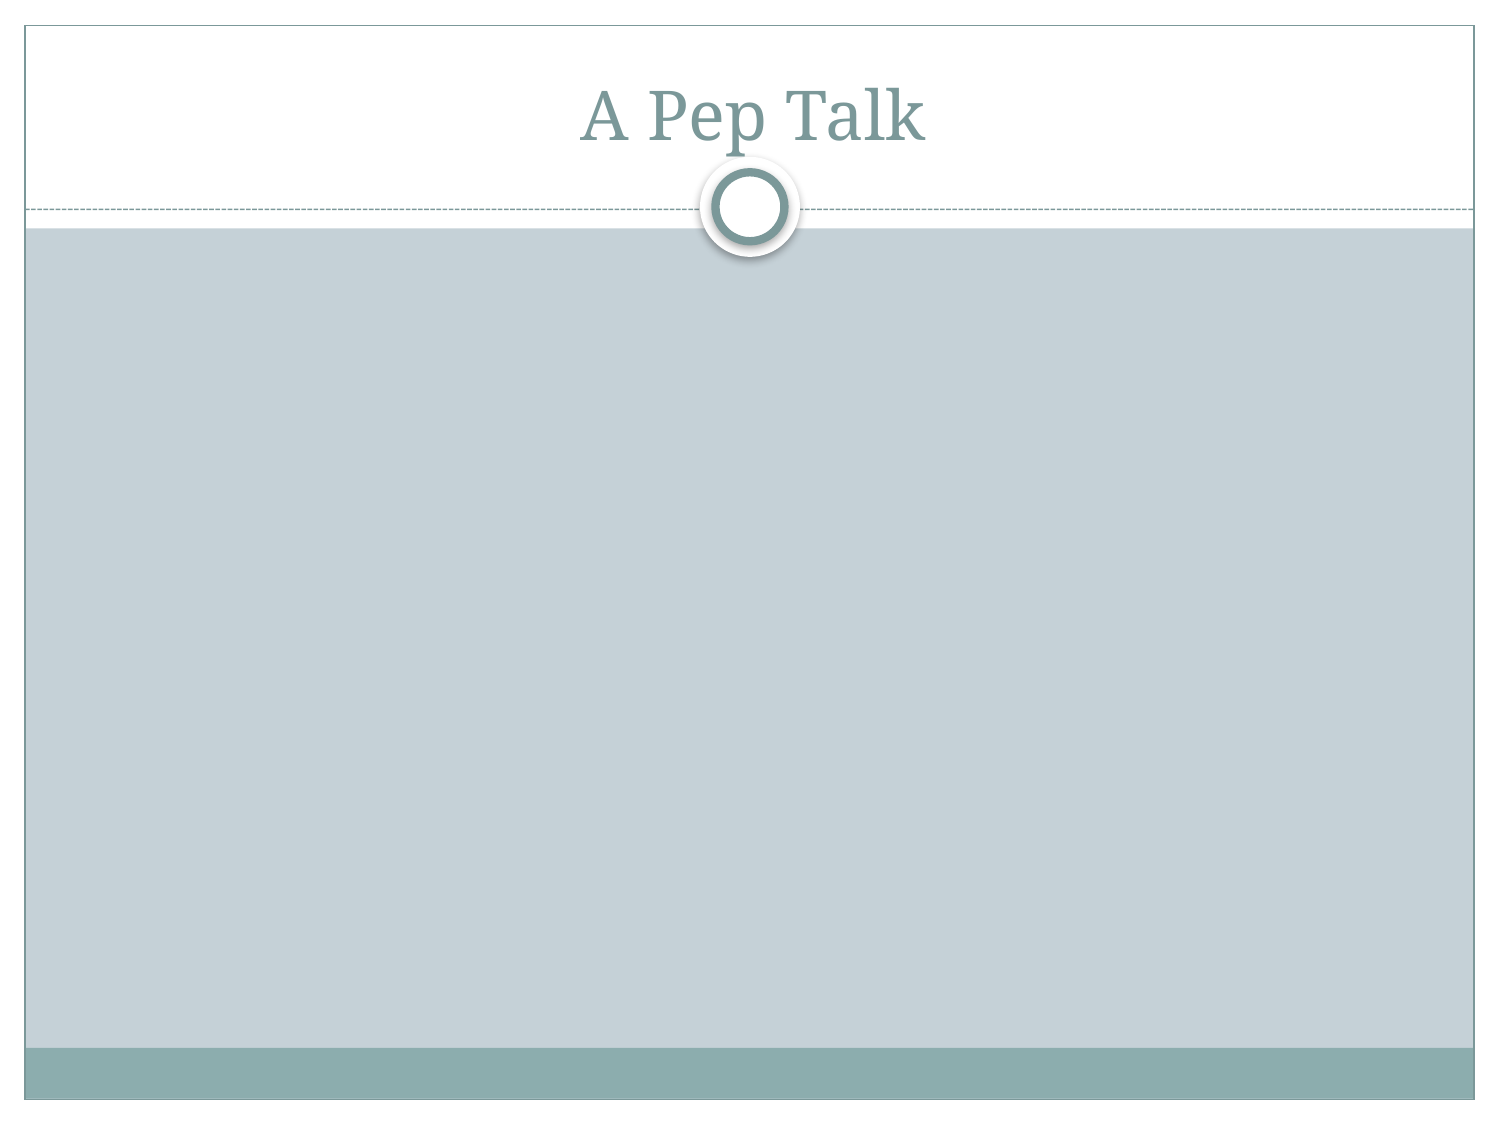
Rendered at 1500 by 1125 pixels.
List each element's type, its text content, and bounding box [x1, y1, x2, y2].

title A Pep Talk [62, 37, 1463, 162]
